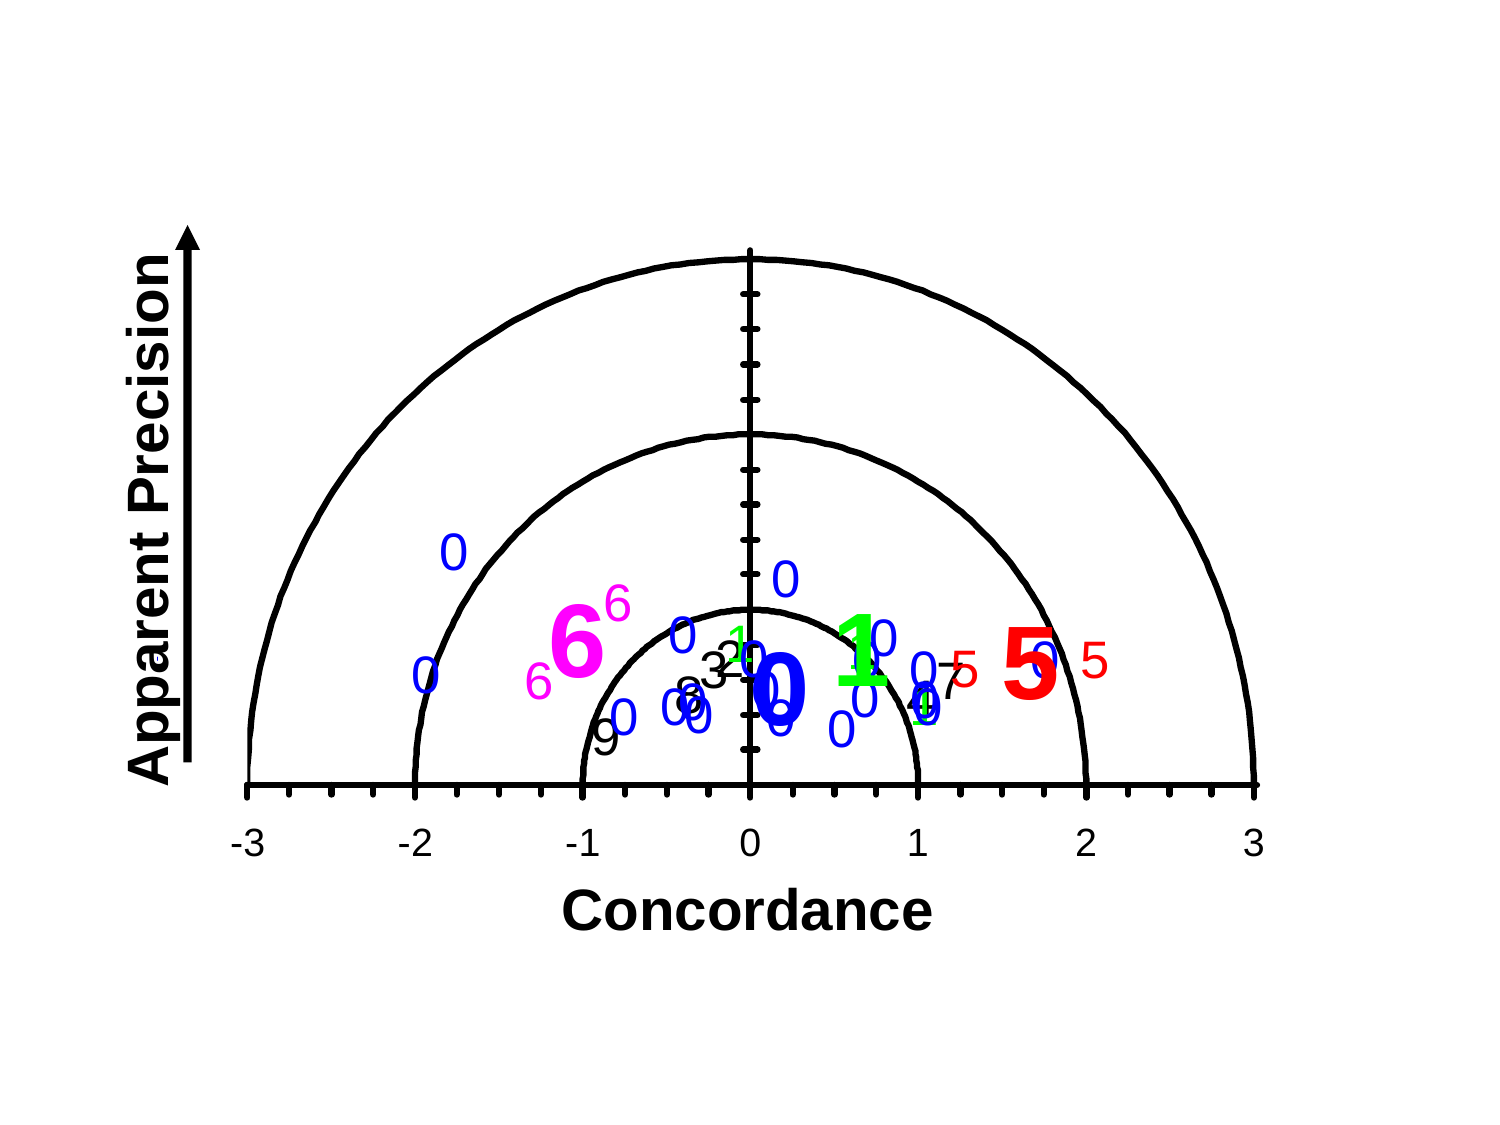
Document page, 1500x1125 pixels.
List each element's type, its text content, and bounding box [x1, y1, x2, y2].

picture [157, 224, 1343, 876]
text_box Concordance [547, 884, 950, 950]
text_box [102, 224, 188, 804]
